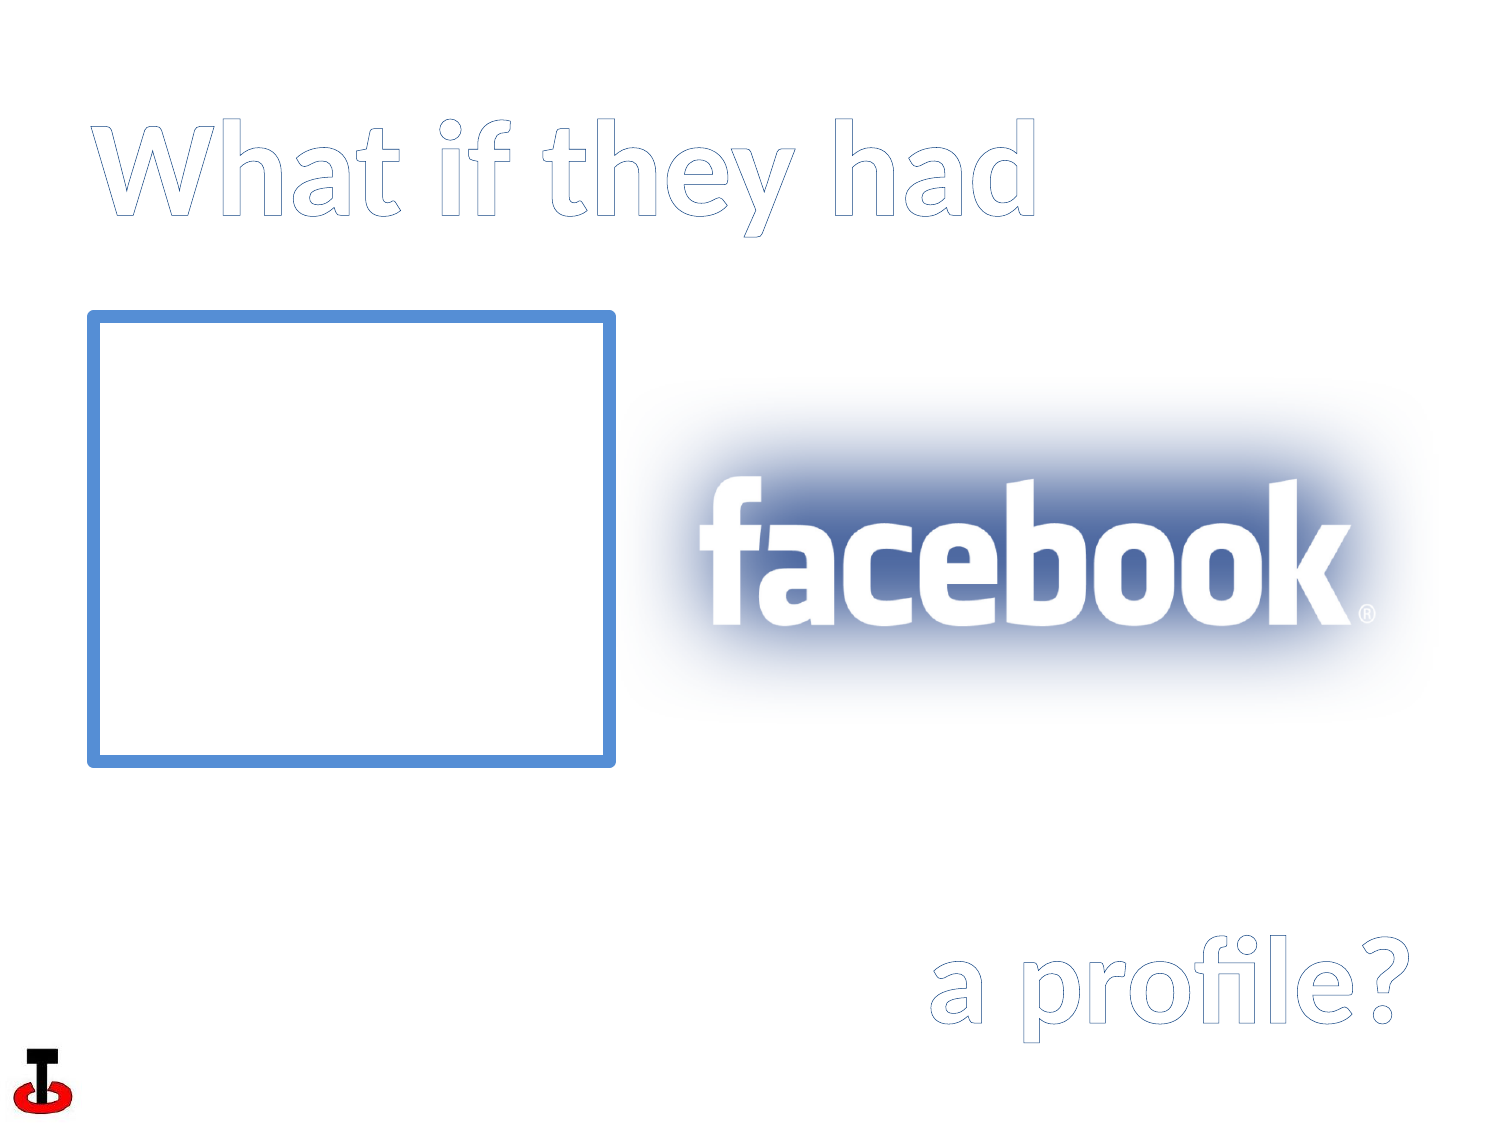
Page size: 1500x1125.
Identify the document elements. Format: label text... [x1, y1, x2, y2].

text_box [92, 314, 611, 764]
picture [0, 1039, 83, 1125]
text_box What if they had [75, 70, 1059, 251]
text_box a profile? [164, 890, 1430, 1056]
picture [609, 374, 1442, 727]
